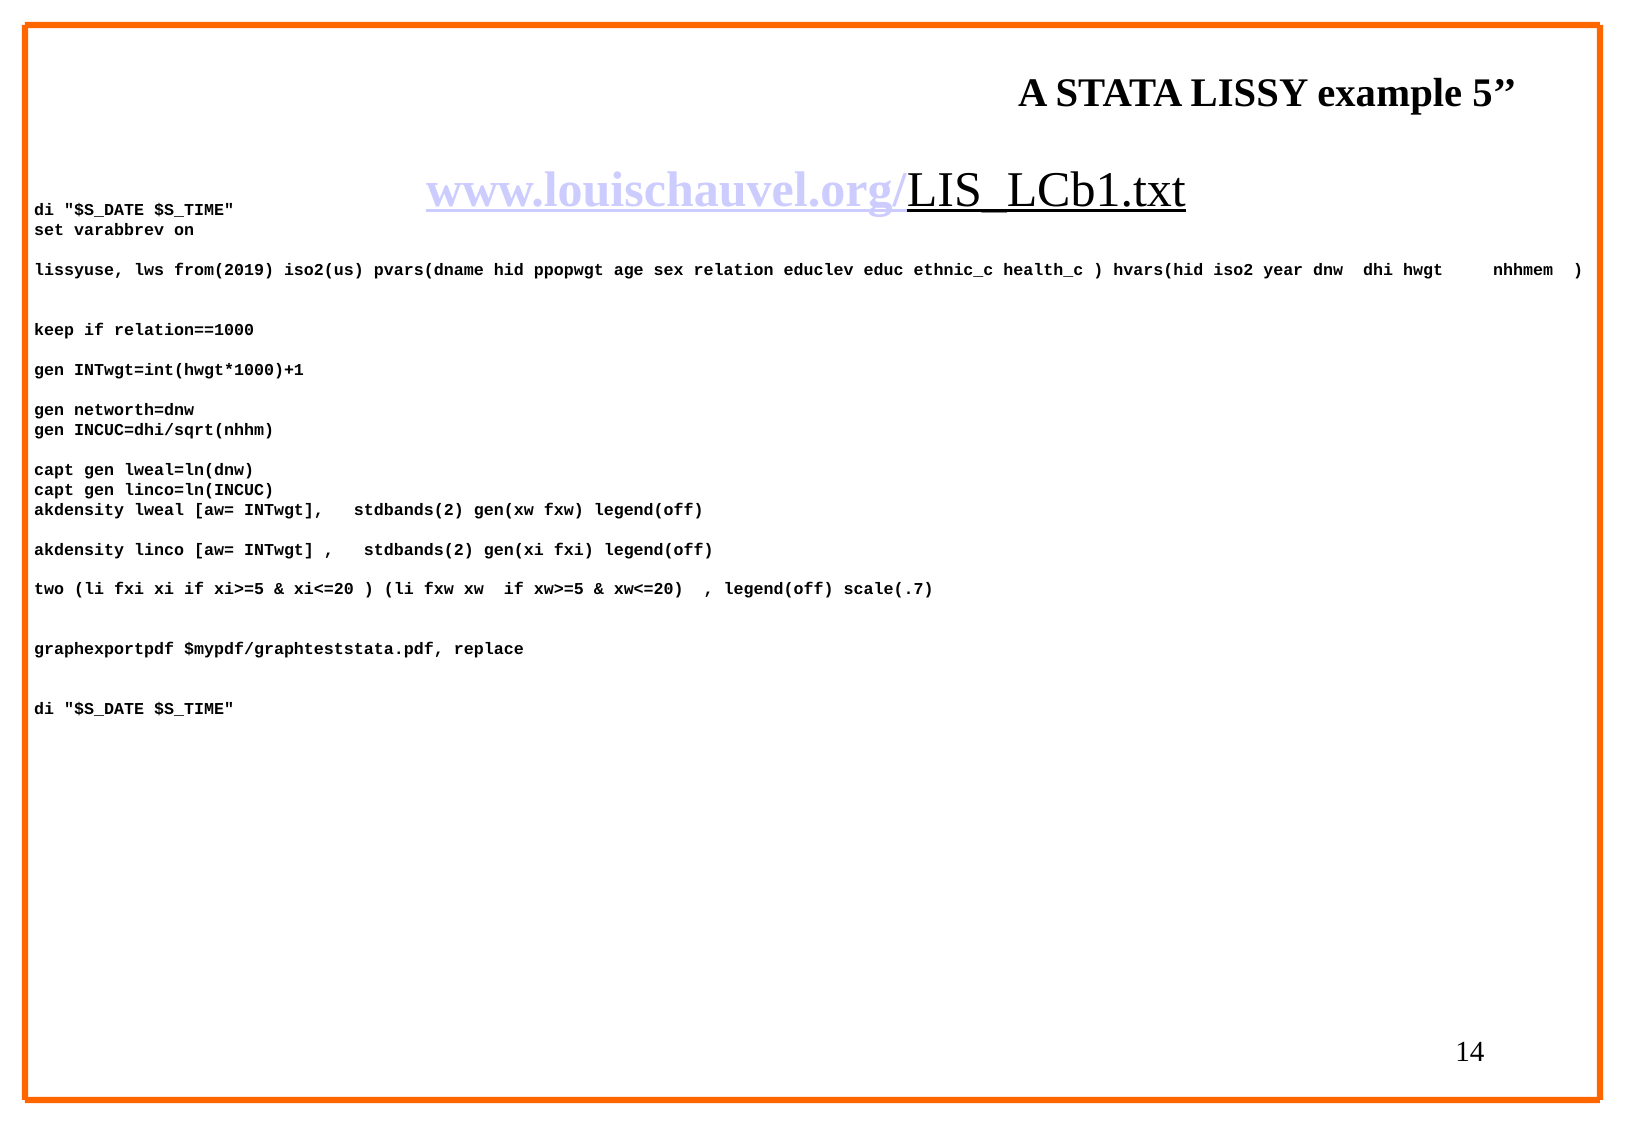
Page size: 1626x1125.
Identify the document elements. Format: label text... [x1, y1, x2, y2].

text_box A STATA LISSY example 5’’ [1003, 58, 1533, 123]
text_box www.louischauvel.org/LIS_LCb1.txt [411, 148, 1214, 224]
slide_number 14 [1162, 1025, 1500, 1100]
list di "$S_DATE $S_TIME" set varabbrev on lissyuse, lws from(2019) iso2(us) pvars(dname hid ppopwgt age sex relation educlev educ ethnic_c health_c ) hvars(hid iso2 year dnw dhi hwgt nhhmem ) keep if relation==1000 gen INTwgt=int(hwgt*1000)+1 gen networth=dnw gen INCUC=dhi/sqrt(nhhm) capt gen lweal=ln(dnw) capt gen linco=ln(INCUC) akdensity lweal [aw= INTwgt], stdbands(2) gen(xw fxw) legend(off) akdensity linco [aw= INTwgt] , stdbands(2) gen(xi fxi) legend(off) two (li fxi xi if xi>=5 & xi<=20 ) (li fxw xw if xw>=5 & xw<=20) , legend(off) scale(.7) graphexportpdf $mypdf/graphteststata.pdf, replace di "$S_DATE $S_TIME" [21, 192, 1604, 956]
